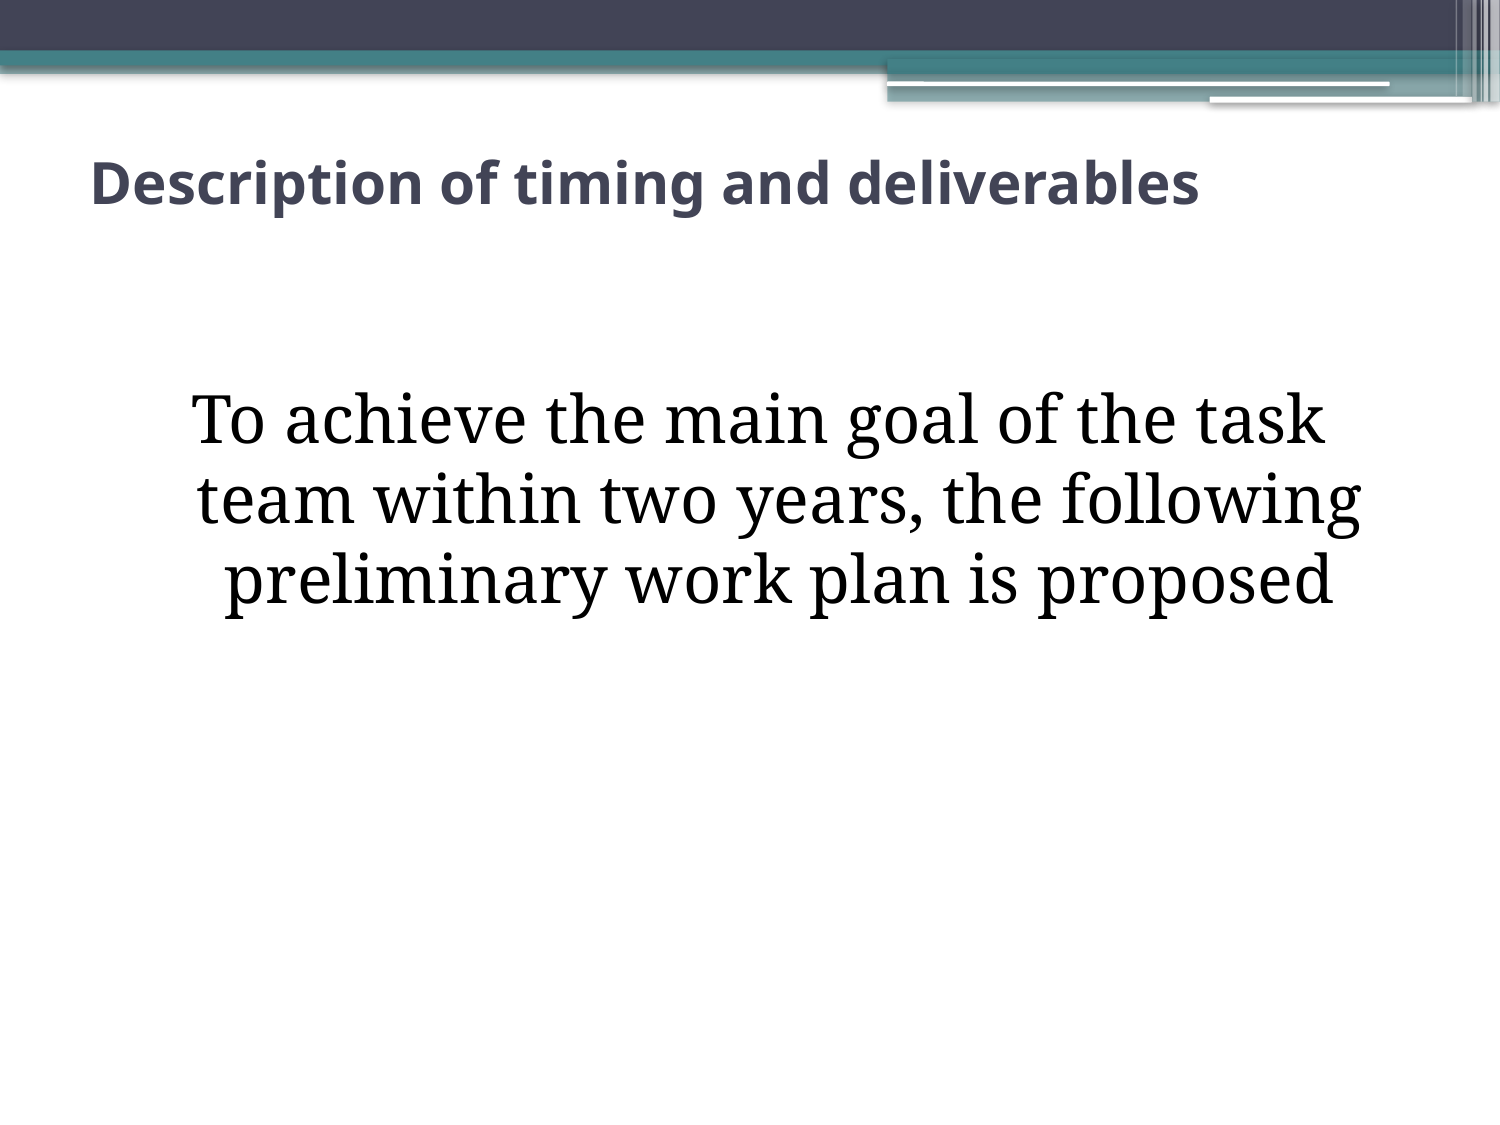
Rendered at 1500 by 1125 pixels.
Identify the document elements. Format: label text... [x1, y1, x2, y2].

list To achieve the main goal of the task team within two years, the following preliminary work plan is proposed [75, 368, 1425, 1079]
title Description of timing and deliverables [75, 93, 1425, 269]
